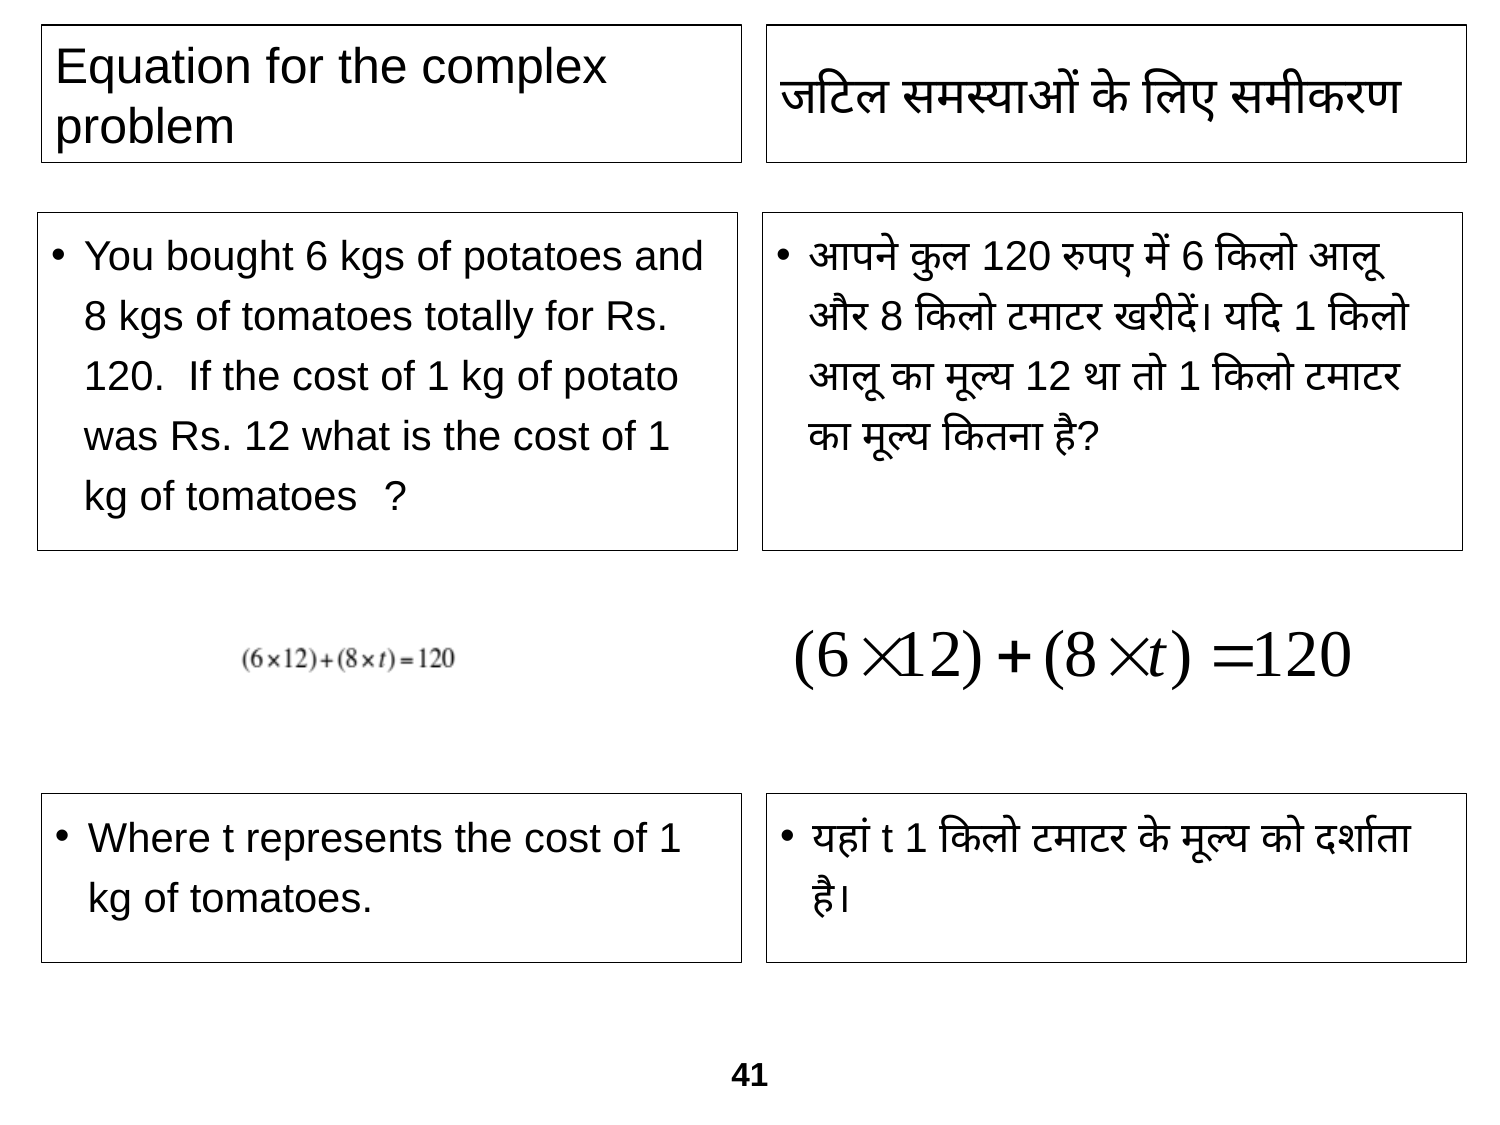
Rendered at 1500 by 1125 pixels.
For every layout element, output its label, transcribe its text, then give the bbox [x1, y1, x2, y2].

slide_number 41 [512, 1042, 988, 1103]
text_box आपने कुल 120 रुपए में 6 किलो आलू और 8 किलो टमाटर खरीदें। यदि 1 किलो आलू का मूल्य 12 था तो 1 किलो टमाटर का मूल्य कितना है? [762, 212, 1463, 551]
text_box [791, 624, 1355, 696]
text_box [239, 642, 457, 677]
text_box You bought 6 kgs of potatoes and 8 kgs of tomatoes totally for Rs. 120. If the cost of 1 kg of potato was Rs. 12 what is the cost of 1 kg of tomatoes ? [37, 212, 738, 551]
text_box Equation for the complex problem [41, 24, 742, 163]
text_box Where t represents the cost of 1 kg of tomatoes. [41, 793, 742, 963]
text_box यहां t 1 किलो टमाटर के मूल्य को दर्शाता है। [766, 793, 1467, 963]
text_box जटिल समस्याओं के लिए समीकरण [766, 24, 1467, 163]
